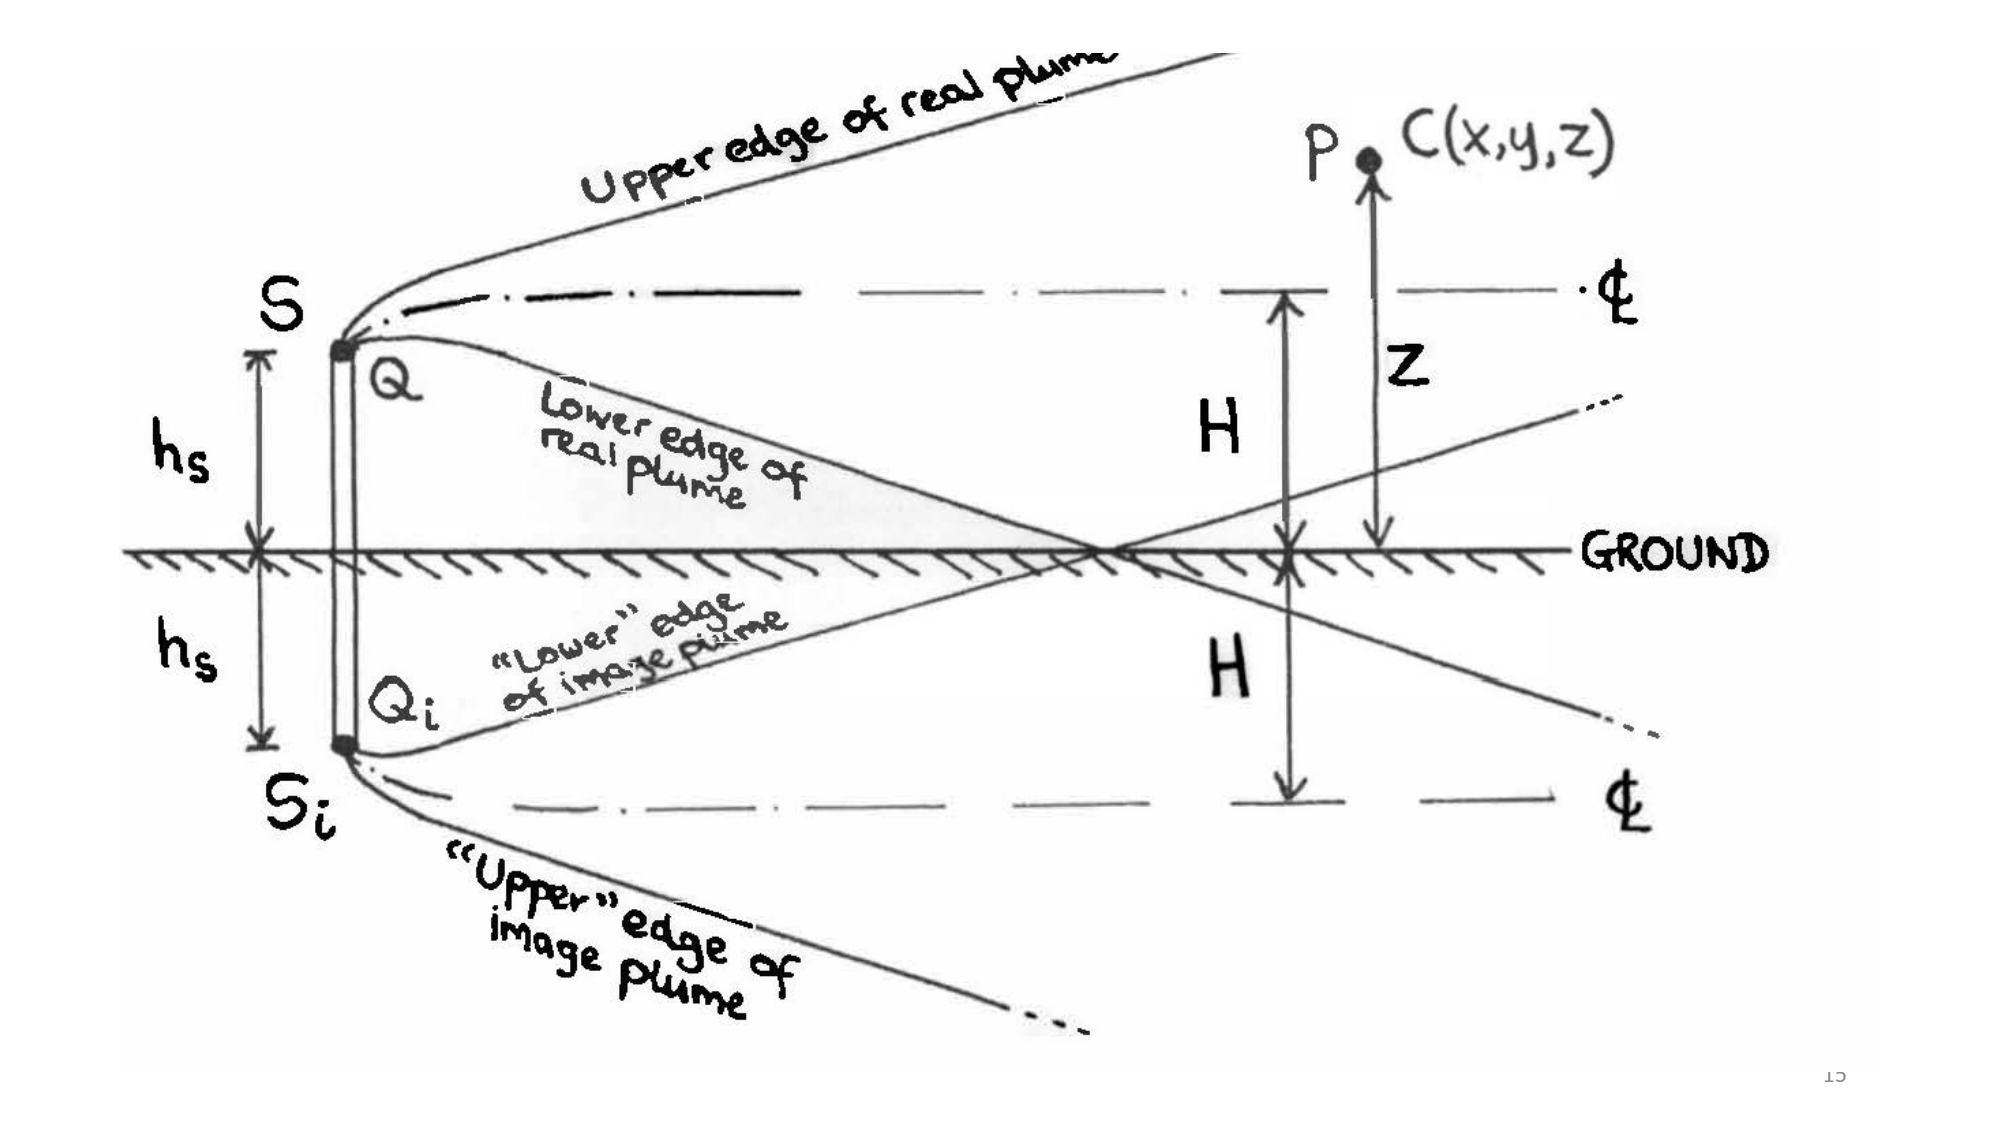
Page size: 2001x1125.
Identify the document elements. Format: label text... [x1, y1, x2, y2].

slide_number 15 [1412, 1072, 1863, 1103]
picture [119, 53, 1881, 1072]
